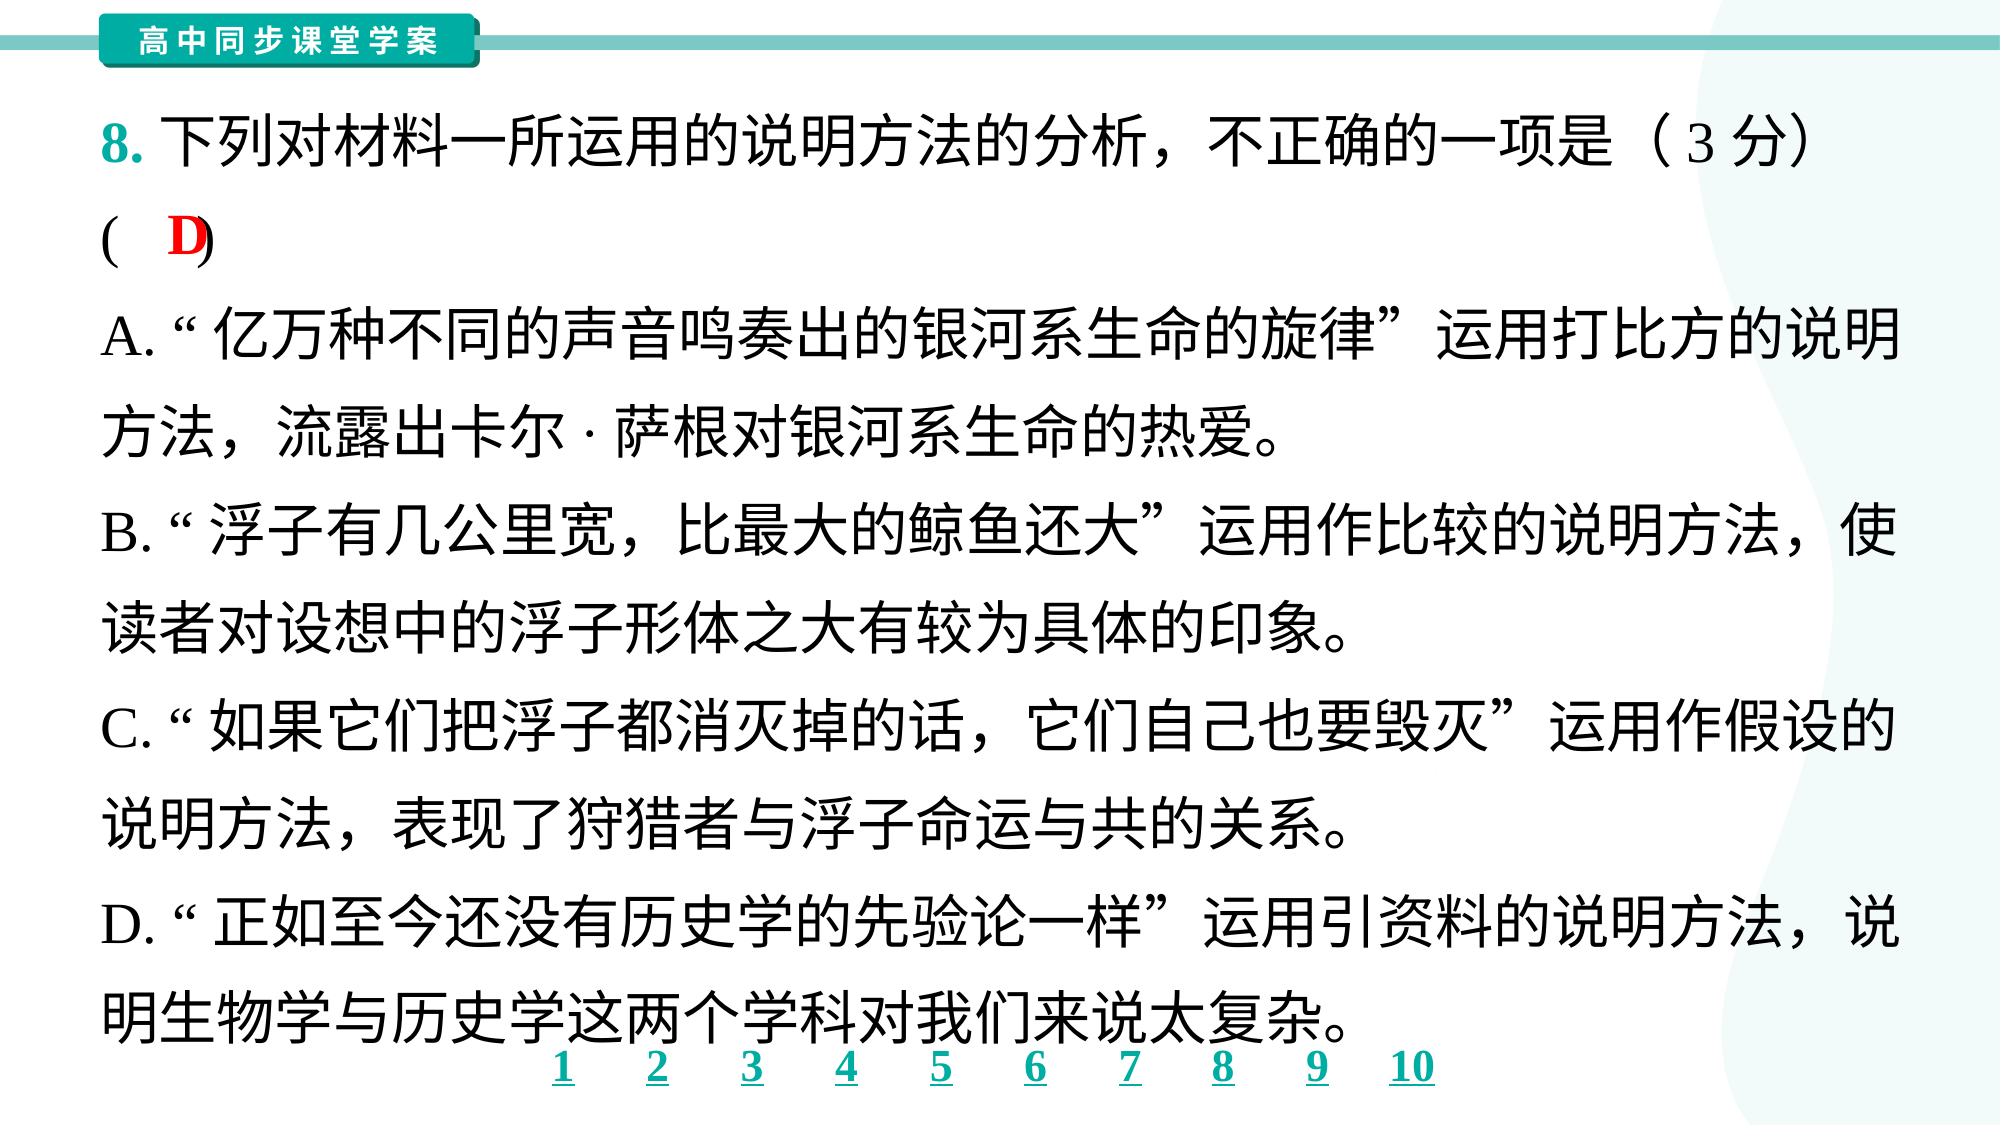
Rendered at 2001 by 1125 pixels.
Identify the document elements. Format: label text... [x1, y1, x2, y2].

text_box 8.下列对材料一所运用的说明方法的分析，不正确的一项是（3分） ( ) [100, 76, 1899, 259]
text_box A. “亿万种不同的声音鸣奏出的银河系生命的旋律”运用打比方的说明 方法，流露出卡尔·萨根对银河系生命的热爱。 B. “浮子有几公里宽，比最大的鲸鱼还大”运用作比较的说明方法，使 读者对设想中的浮子形体之大有较为具体的印象。 C. “如果它们把浮子都消灭掉的话，它们自己也要毁灭”运用作假设的 说明方法，表现了狩猎者与浮子命运与共的关系。 D. “正如至今还没有历史学的先验论一样”运用引资料的说明方法，说 明生物学与历史学这两个学科对我们来说太复杂。 [100, 269, 1899, 1042]
picture [0, 0, 2000, 1125]
text_box D [145, 172, 231, 258]
